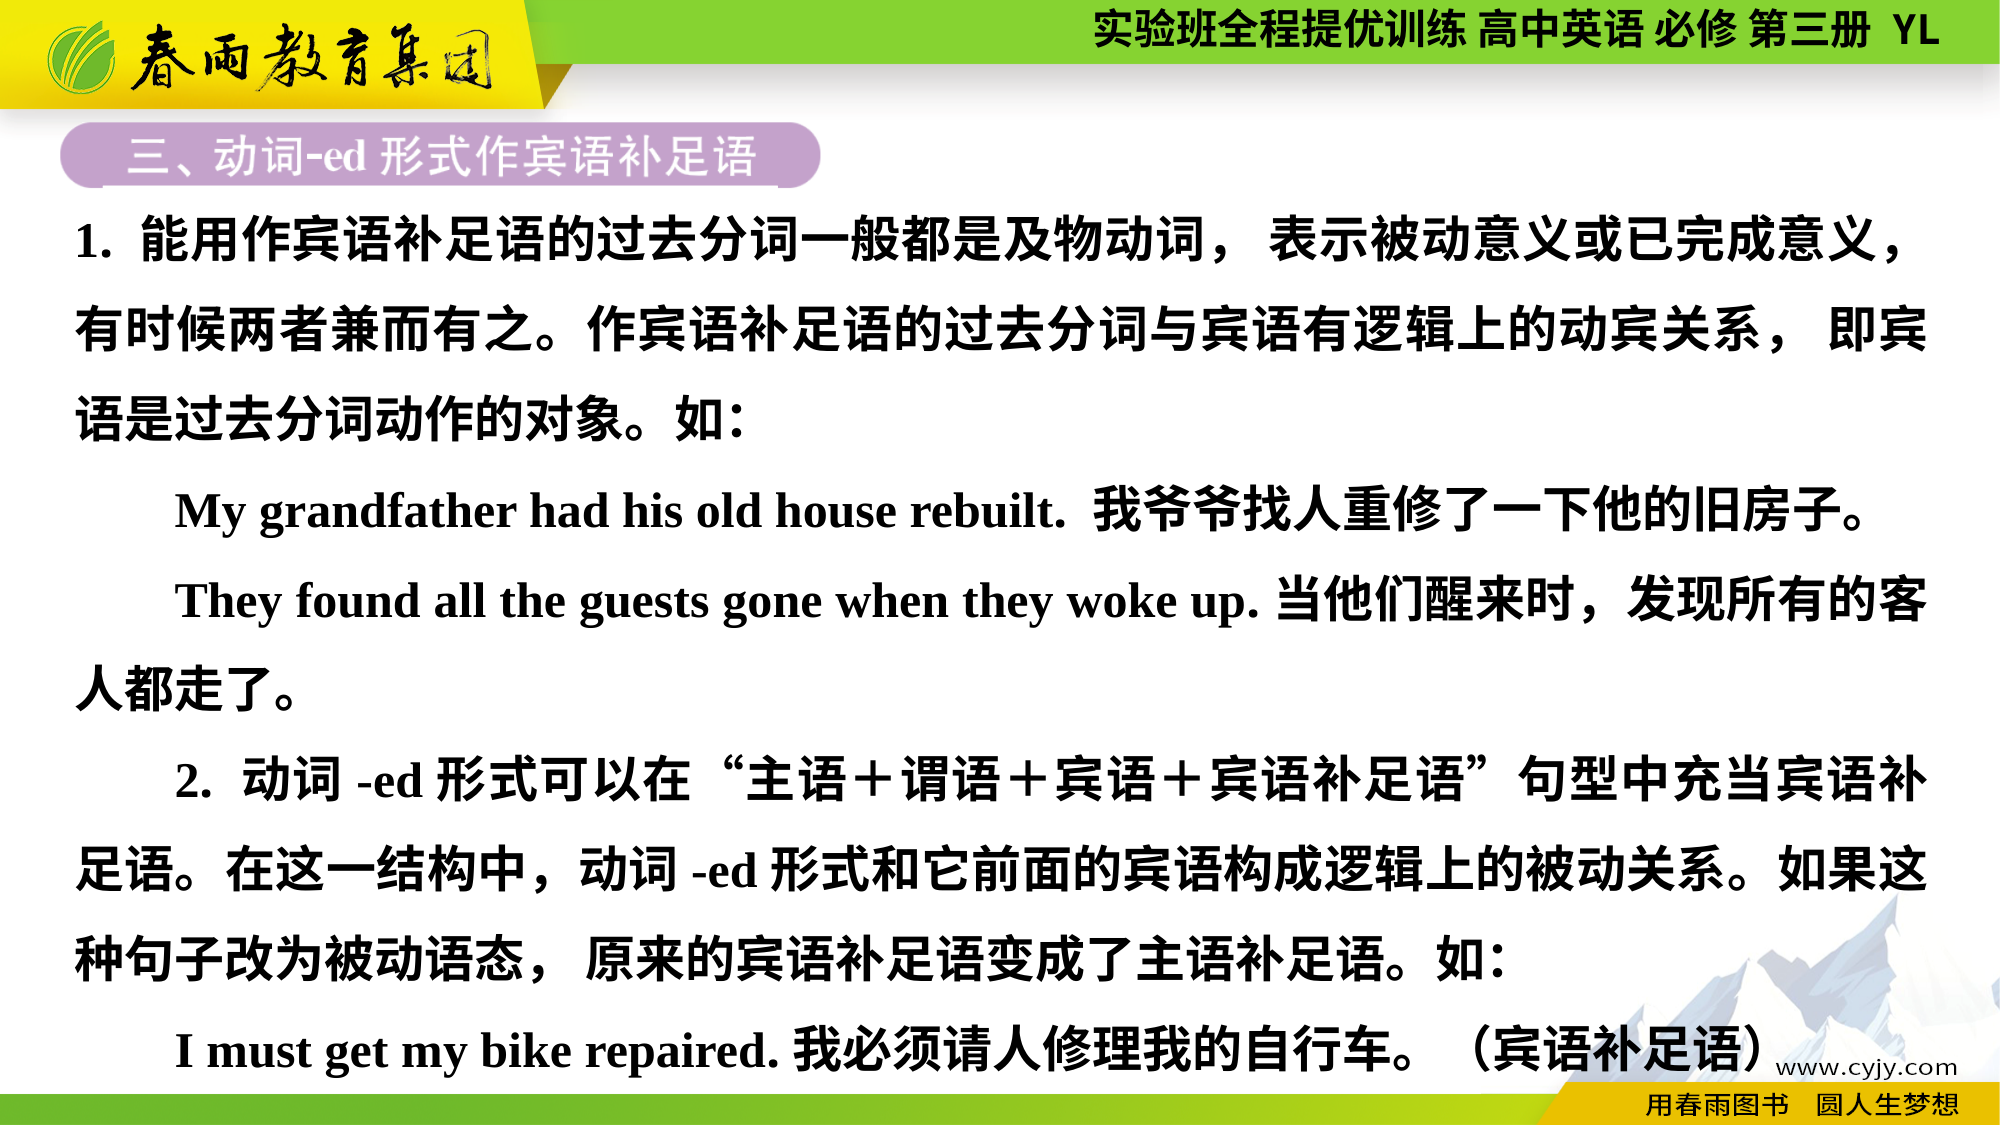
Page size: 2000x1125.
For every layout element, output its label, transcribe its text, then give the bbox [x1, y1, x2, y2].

list 1. 能用作宾语补足语的过去分词一般都是及物动词， 表示被动意义或已完成意义， 有时候两者兼而有之。作宾语补足语的过去分词与宾语有逻辑上的动宾关系， 即宾语是过去分词动作的对象。如： My grandfather had his old house rebuilt. 我爷爷找人重修了一下他的旧房子。 They found all the guests gone when they woke up.当他们醒来时，发现所有的客人都走了。 2. 动词-ed形式可以在“主语＋谓语＋宾语＋宾语补足语”句型中充当宾语补足语。在这一结构中，动词-ed形式和它前面的宾语构成逻辑上的被动关系。如果这种句子改为被动语态， 原来的宾语补足语变成了主语补足语。如： I must get my bike repaired.我必须请人修理我的自行车。（宾语补足语） [59, 169, 1944, 1083]
picture [0, 0, 2000, 1125]
